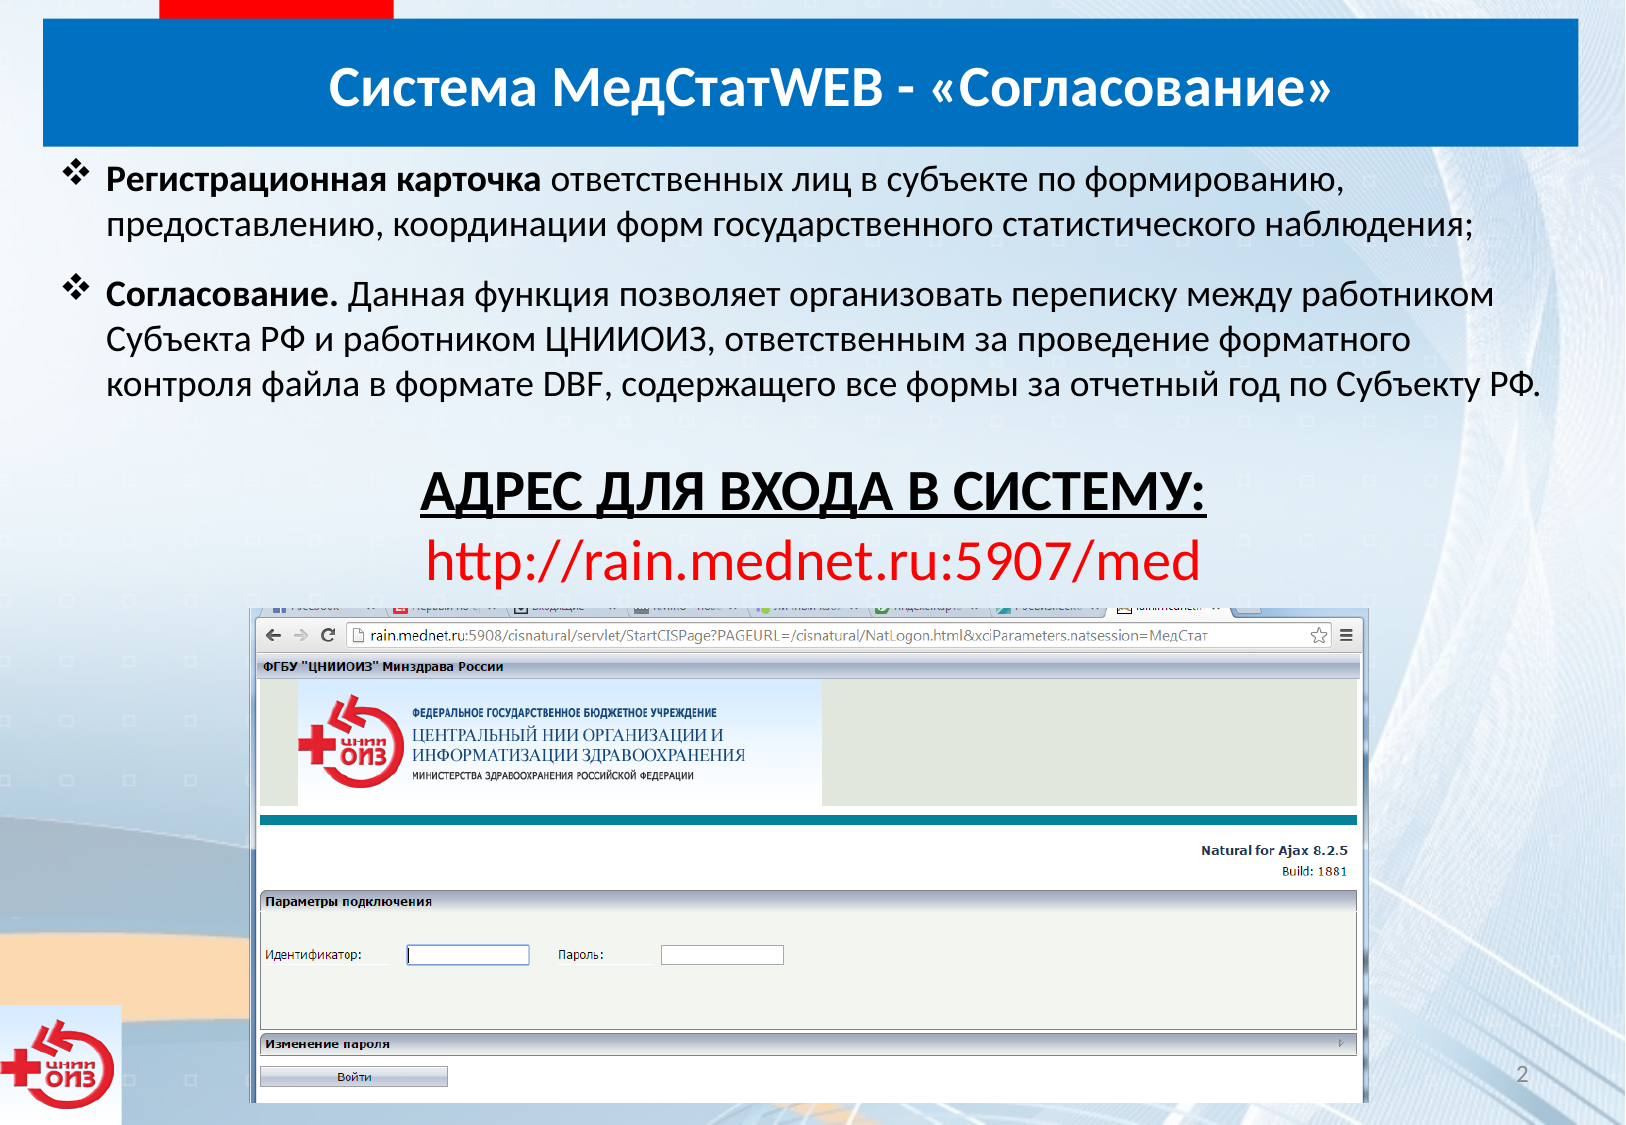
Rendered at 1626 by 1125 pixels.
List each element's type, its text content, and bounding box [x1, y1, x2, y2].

picture [249, 608, 1369, 1103]
text_box Система МедСтатWEB - «Согласование» [41, 16, 1580, 149]
text_box Регистрационная карточка ответственных лиц в субъекте по формированию, предоставлению, координации форм государственного статистического наблюдения; Согласование. Данная функция позволяет организовать переписку между работником Субъекта РФ и работником ЦНИИОИЗ, ответственным за проведение форматного контроля файла в формате DBF, содержащего все формы за отчетный год по Субъекту РФ. [44, 146, 1574, 412]
text_box [157, 0, 396, 16]
picture [0, 1005, 122, 1125]
text_box Адрес для входа в систему: http://rain.mednet.ru:5907/med [49, 444, 1579, 600]
slide_number 2 [1373, 1042, 1544, 1103]
